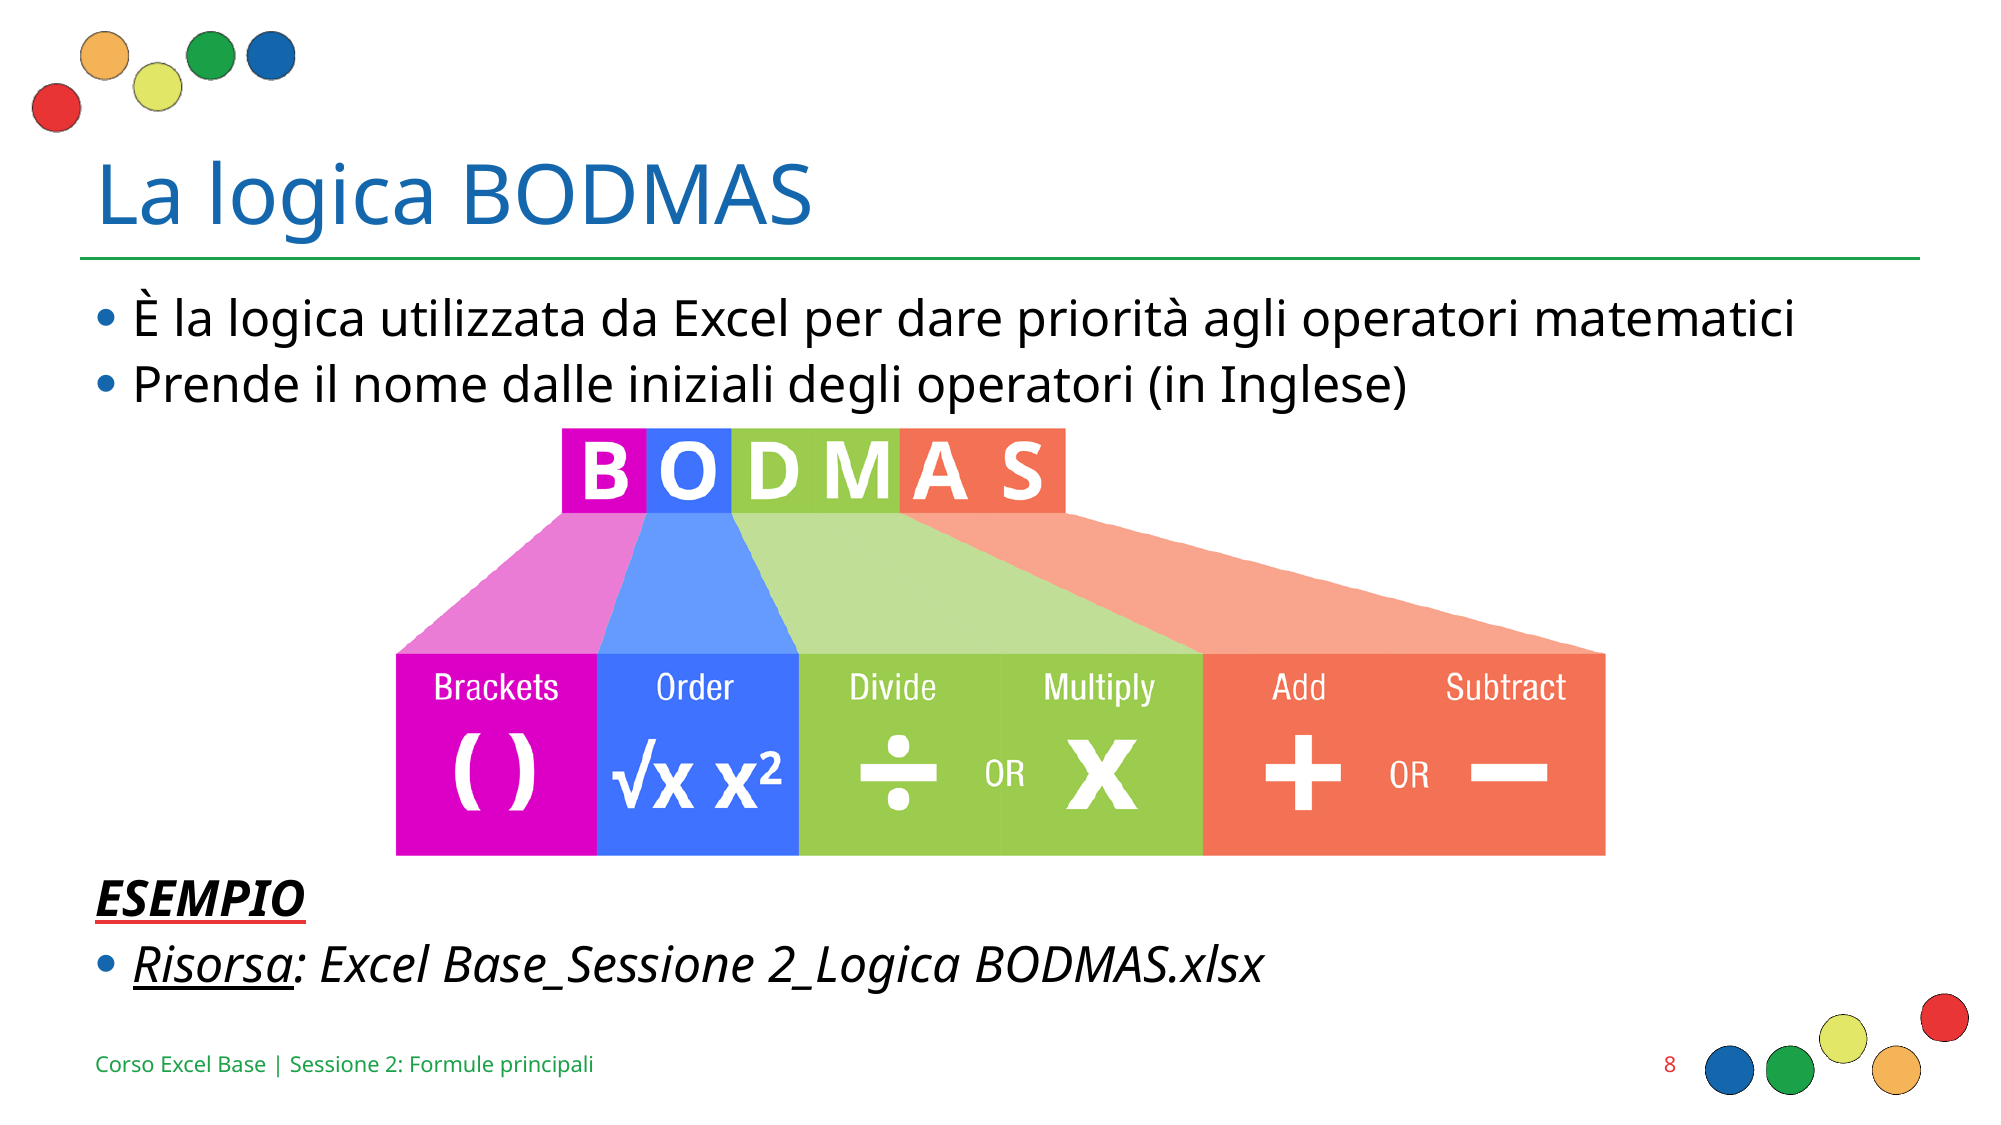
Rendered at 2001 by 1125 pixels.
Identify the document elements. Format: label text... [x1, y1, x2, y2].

slide_number 8 [1583, 1035, 1692, 1096]
list È la logica utilizzata da Excel per dare priorità agli operatori matematici Prende il nome dalle iniziali degli operatori (in Inglese) ESEMPIO Risorsa: Excel Base_Sessione 2_Logica BODMAS.xlsx [80, 278, 1920, 1011]
title La logica BODMAS [80, 123, 1920, 259]
picture [29, 30, 295, 135]
footer Corso Excel Base | Sessione 2: Formule principali [80, 1035, 1571, 1096]
picture [393, 427, 1606, 857]
picture [1704, 990, 1971, 1096]
